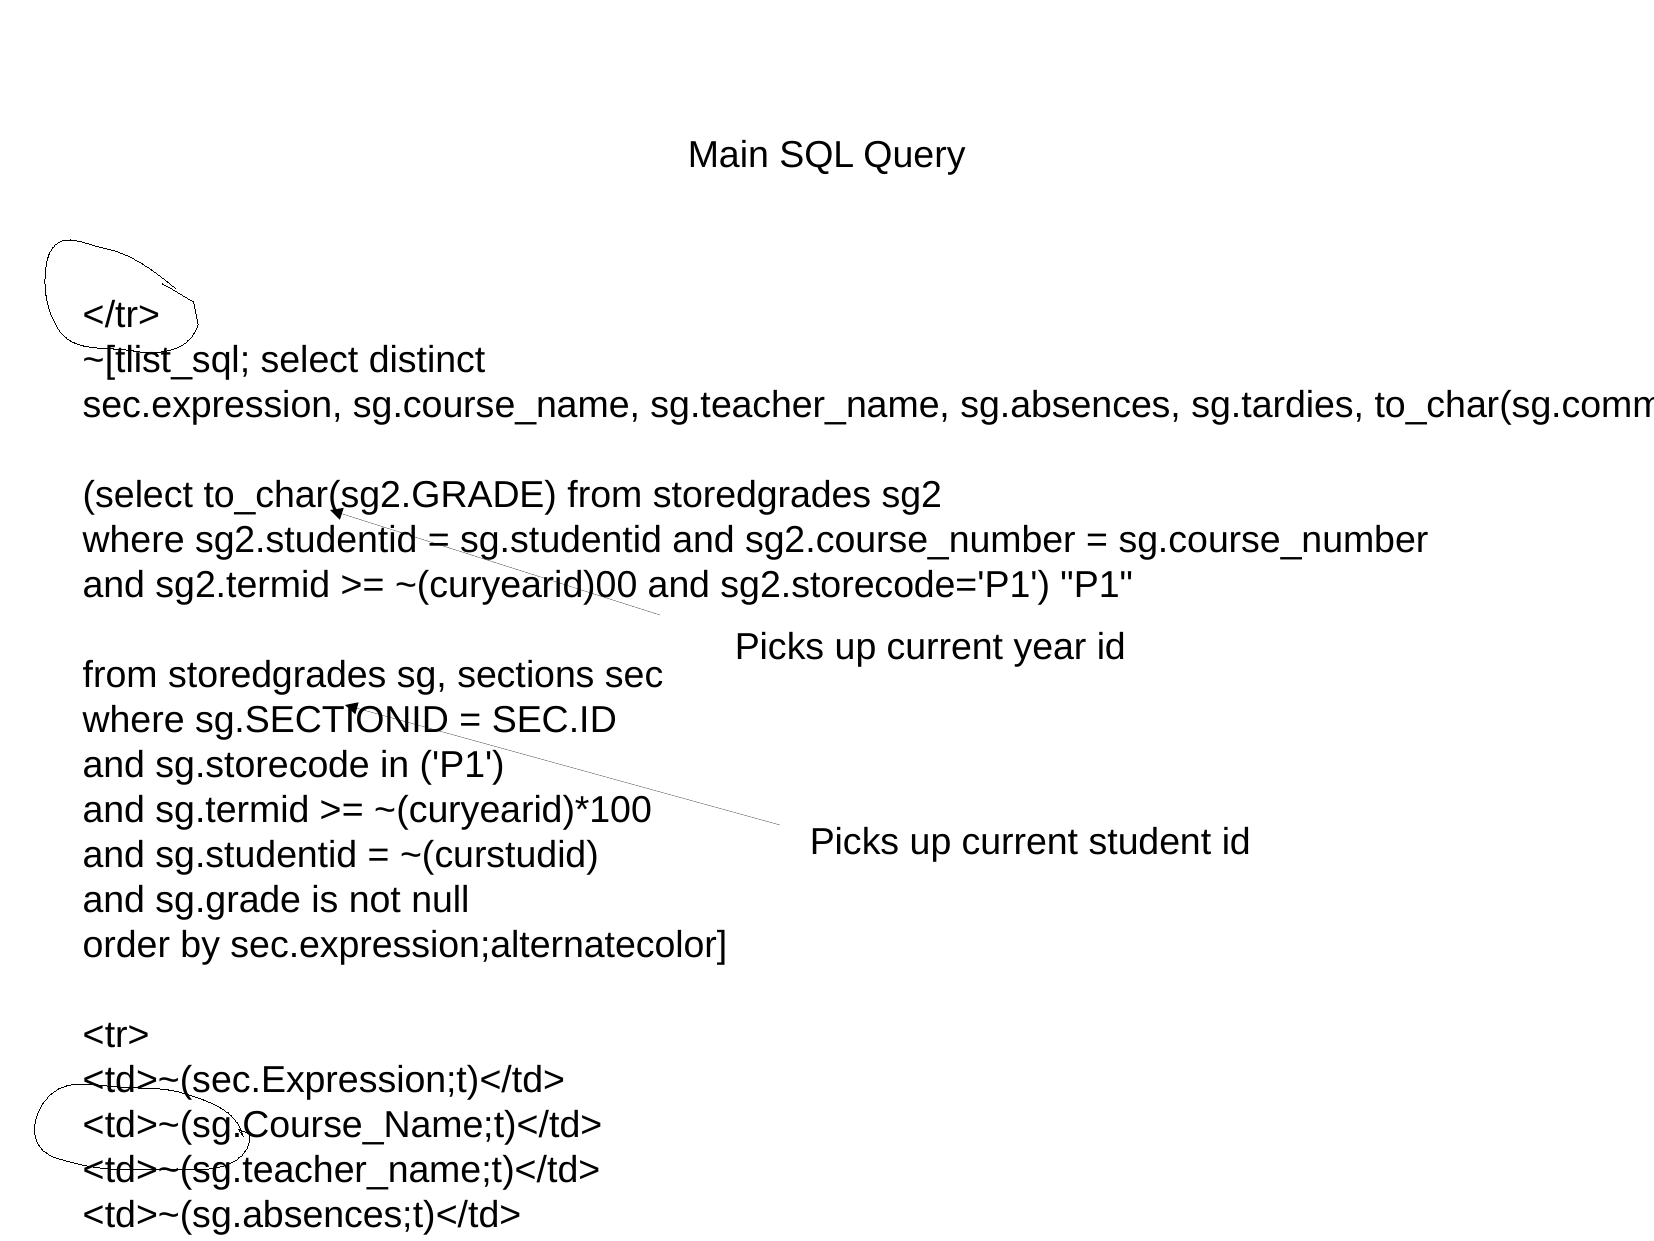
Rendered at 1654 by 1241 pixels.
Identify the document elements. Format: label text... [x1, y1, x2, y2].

text_box </tr> ~[tlist_sql; select distinct sec.expression, sg.course_name, sg.teacher_name, sg.absences, sg.tardies, to_char(sg.comment_value), (select to_char(sg2.GRADE) from storedgrades sg2 where sg2.studentid = sg.studentid and sg2.course_number = sg.course_number and sg2.termid >= ~(curyearid)00 and sg2.storecode='P1') "P1" from storedgrades sg, sections sec where sg.SECTIONID = SEC.ID and sg.storecode in ('P1') and sg.termid >= ~(curyearid)*100 and sg.studentid = ~(curstudid) and sg.grade is not null order by sec.expression;alternatecolor] <tr> <td>~(sec.Expression;t)</td> <td>~(sg.Course_Name;t)</td> <td>~(sg.teacher_name;t)</td> <td>~(sg.absences;t)</td> <td>~(sg.tardies;t)</td> <td>~(sg.comment_valuepublic/home.html;t)</td> <td>~(sg2.GRADE;t)&nbsp;</td> < . . . > </tr>[/tlist_sql] [82, 290, 1575, 1155]
text_box [34, 1084, 250, 1170]
text_box [345, 702, 781, 826]
text_box Picks up current student id [794, 809, 1305, 867]
text_box [44, 239, 199, 353]
text_box Main SQL Query [82, 49, 1571, 257]
text_box [330, 507, 661, 616]
text_box Picks up current year id [719, 614, 1230, 672]
